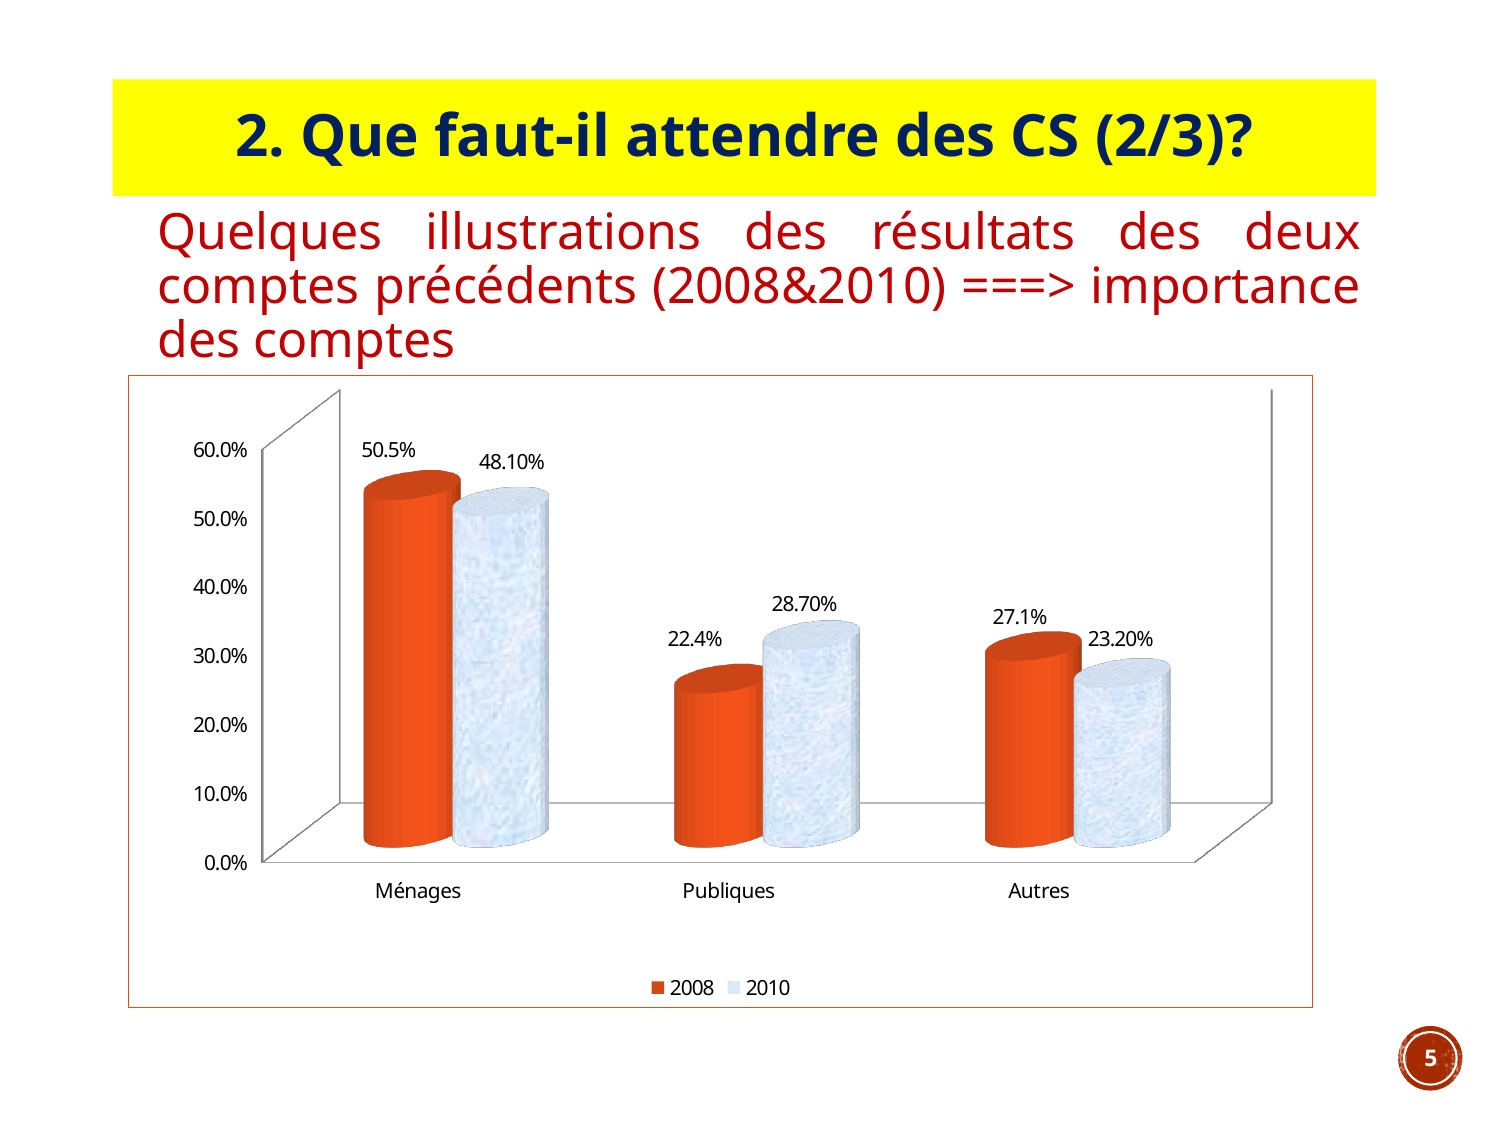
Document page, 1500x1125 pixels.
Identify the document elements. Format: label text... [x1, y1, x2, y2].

title 2. Que faut-il attendre des CS (2/3)? [112, 79, 1376, 197]
slide_number 5 [1391, 1028, 1471, 1089]
list Quelques illustrations des résultats des deux comptes précédents (2008&2010) ===> importance des comptes [112, 199, 1377, 1032]
chart [131, 377, 1310, 1007]
